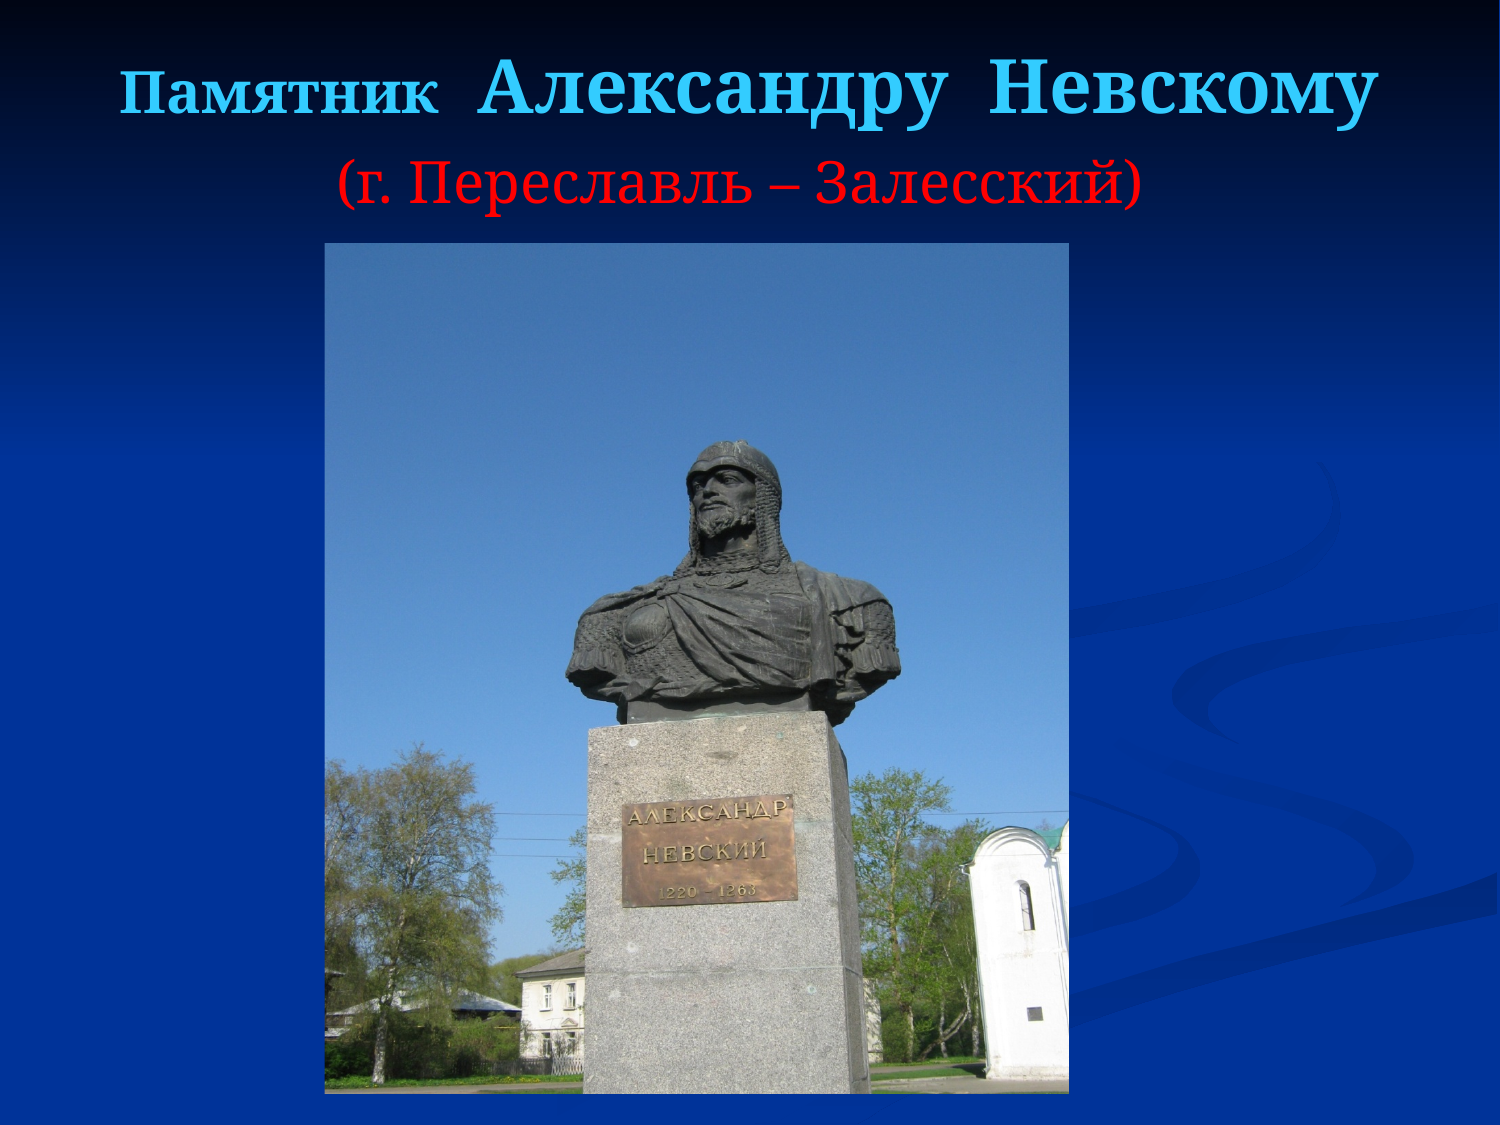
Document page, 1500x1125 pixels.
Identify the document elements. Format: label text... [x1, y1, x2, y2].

title Памятник Александру Невскому (г. Переславль – Залесский) [74, 34, 1426, 223]
picture [324, 243, 1070, 1095]
